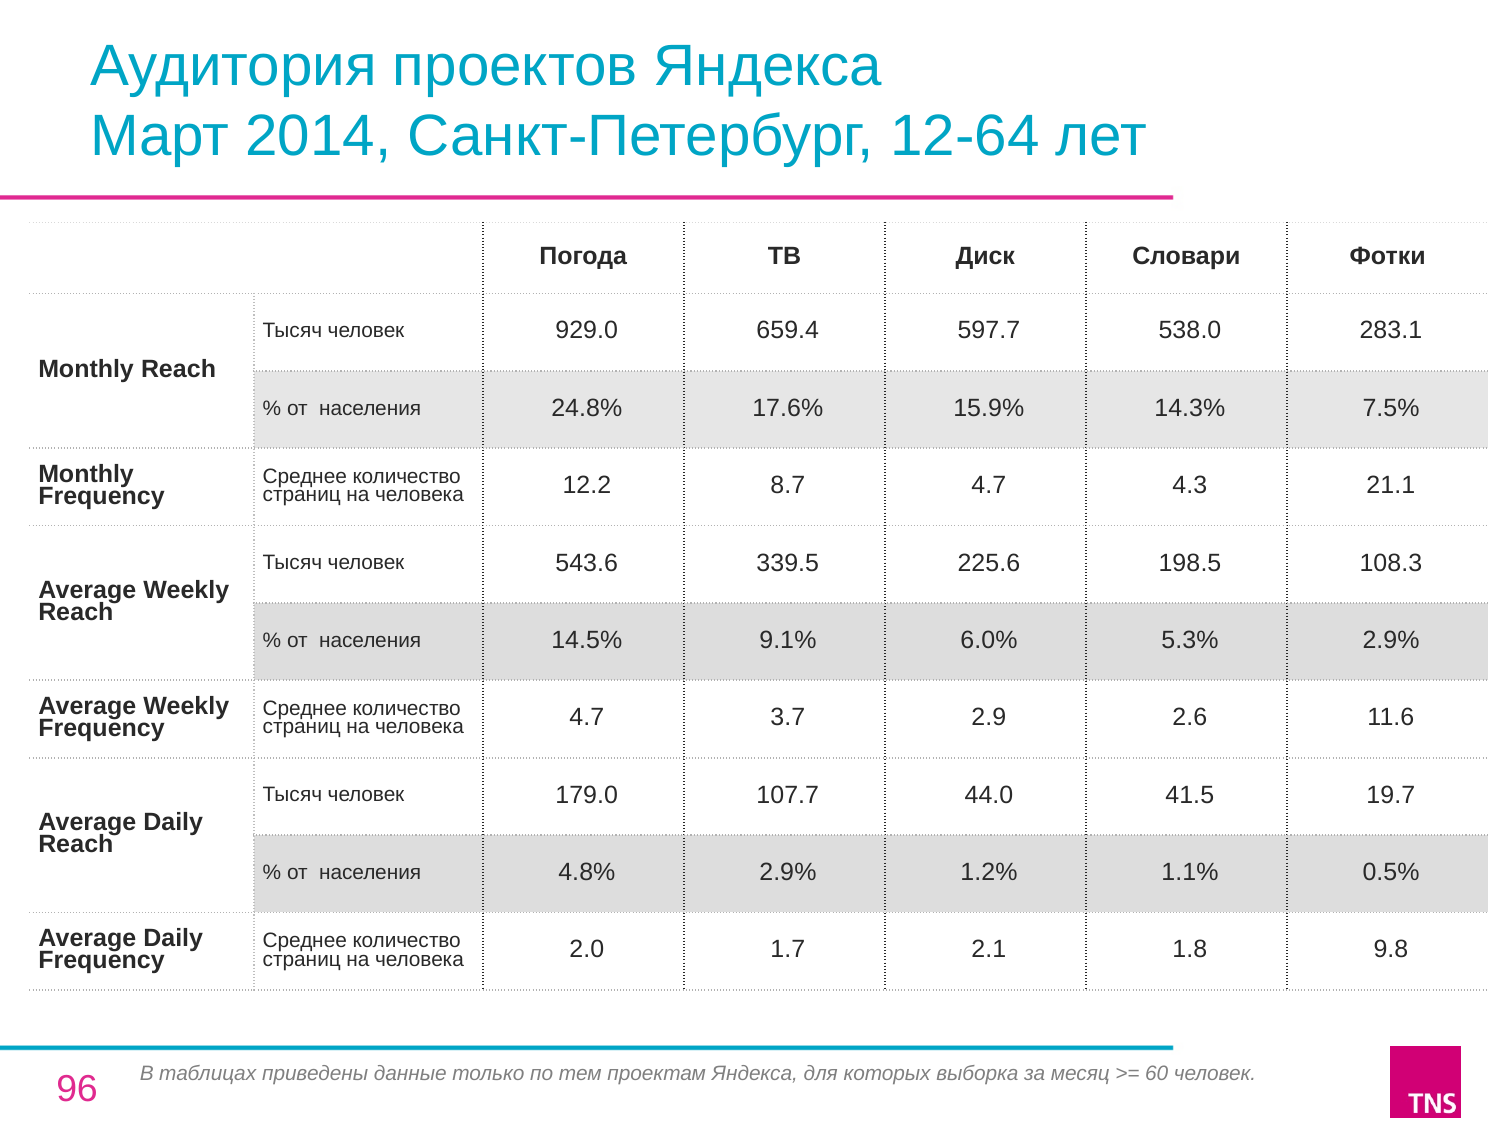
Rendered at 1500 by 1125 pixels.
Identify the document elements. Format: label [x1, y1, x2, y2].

title [74, 8, 1476, 187]
table_header [29, 223, 1488, 294]
slide_number [40, 1055, 392, 1125]
table_cell [29, 294, 1488, 990]
picture [0, 0, 1500, 1125]
text_box [124, 1052, 1463, 1092]
